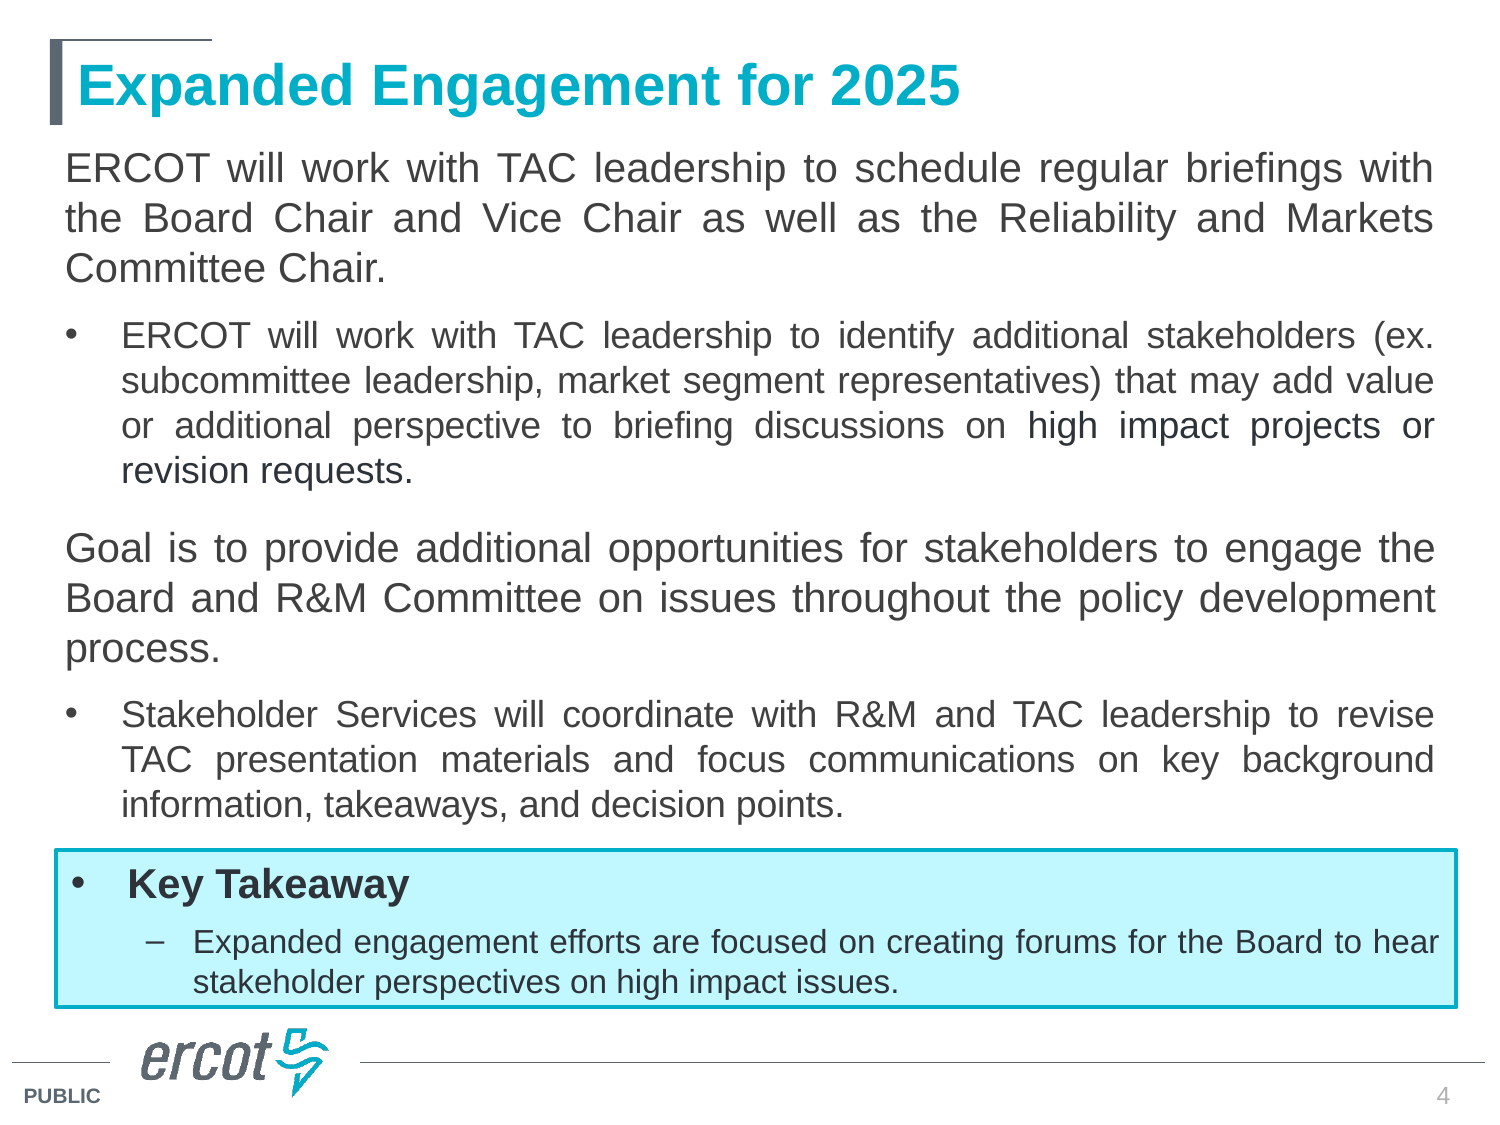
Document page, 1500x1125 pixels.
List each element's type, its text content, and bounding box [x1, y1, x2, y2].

list ERCOT will work with TAC leadership to schedule regular briefings with the Board Chair and Vice Chair as well as the Reliability and Markets Committee Chair. ERCOT will work with TAC leadership to identify additional stakeholders (ex. subcommittee leadership, market segment representatives) that may add value or additional perspective to briefing discussions on high impact projects or revision requests. Goal is to provide additional opportunities for stakeholders to engage the Board and R&M Committee on issues throughout the policy development process. Stakeholder Services will coordinate with R&M and TAC leadership to revise TAC presentation materials and focus communications on key background information, takeaways, and decision points. [50, 133, 1450, 963]
picture [137, 1024, 332, 1100]
title Expanded Engagement for 2025 [62, 39, 1450, 125]
text_box Key Takeaway Expanded engagement efforts are focused on creating forums for the Board to hear stakeholder perspectives on high impact issues. [56, 849, 1457, 1008]
slide_number 4 [1400, 1076, 1488, 1113]
